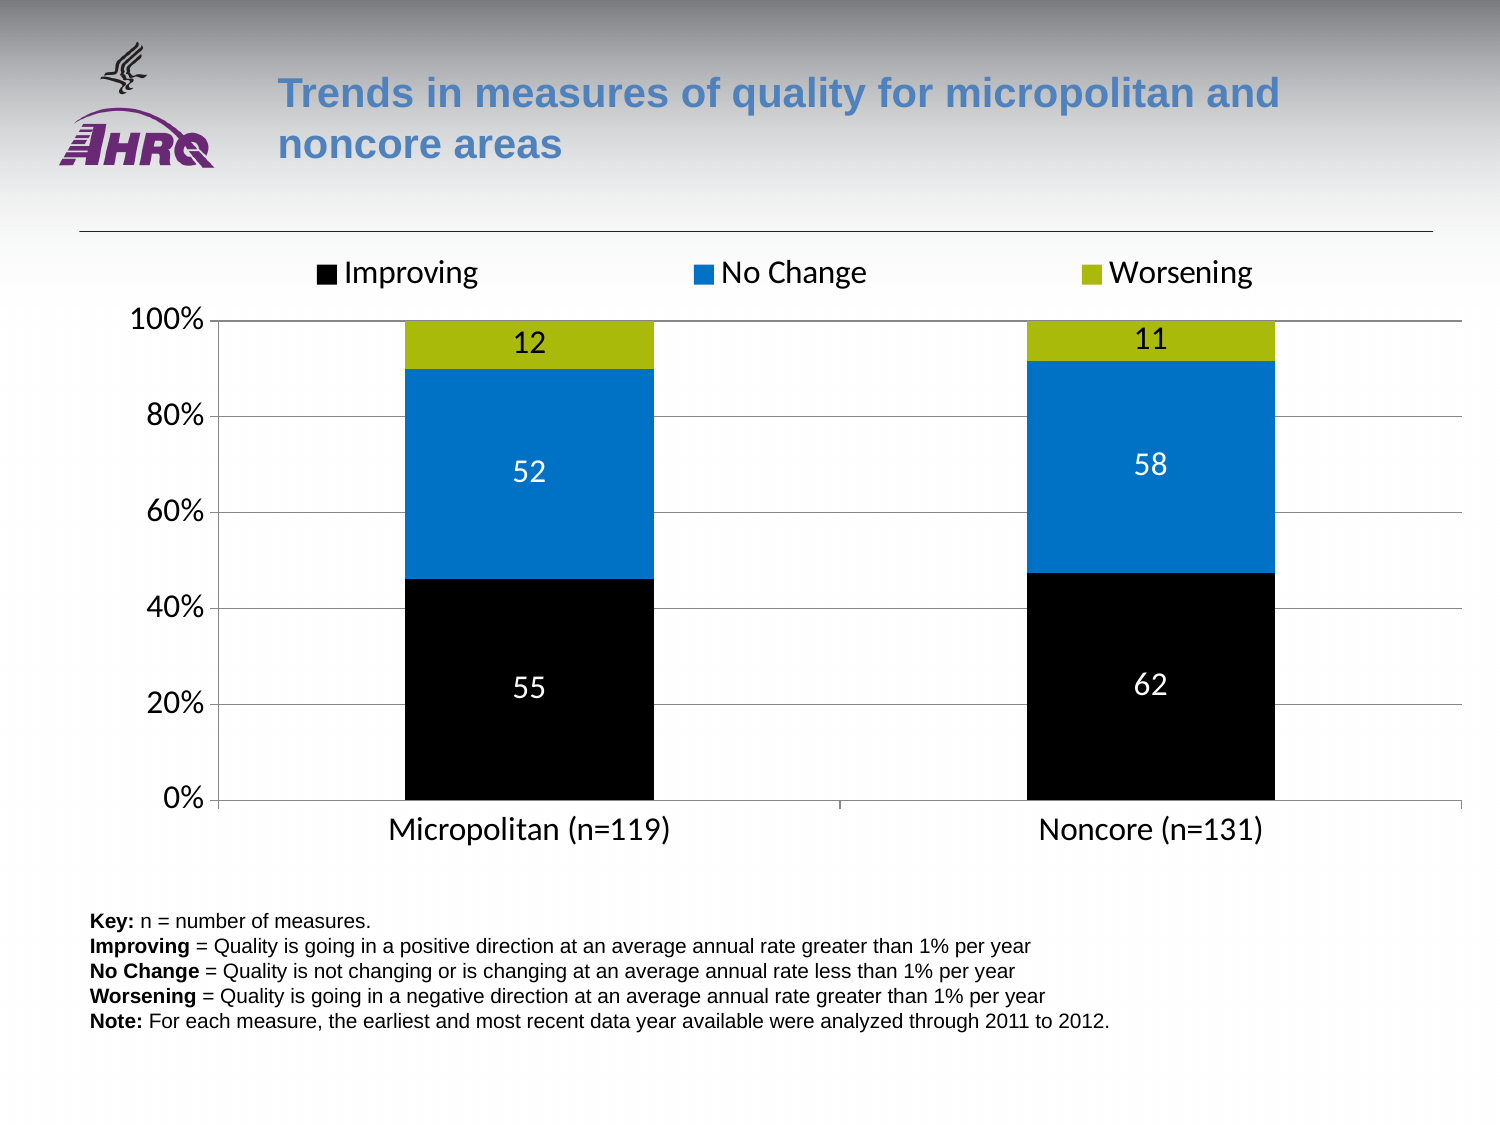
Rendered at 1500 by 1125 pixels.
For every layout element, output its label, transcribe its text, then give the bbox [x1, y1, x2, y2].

picture [0, 0, 1500, 1125]
title Trends in measures of quality for micropolitan and noncore areas [262, 45, 1425, 188]
chart [112, 249, 1463, 881]
text_box Key: n = number of measures. Improving = Quality is going in a positive direction at an average annual rate greater than 1% per year No Change = Quality is not changing or is changing at an average annual rate less than 1% per year Worsening = Quality is going in a negative direction at an average annual rate greater than 1% per year Note: For each measure, the earliest and most recent data year available were analyzed through 2011 to 2012. [74, 899, 1425, 1068]
